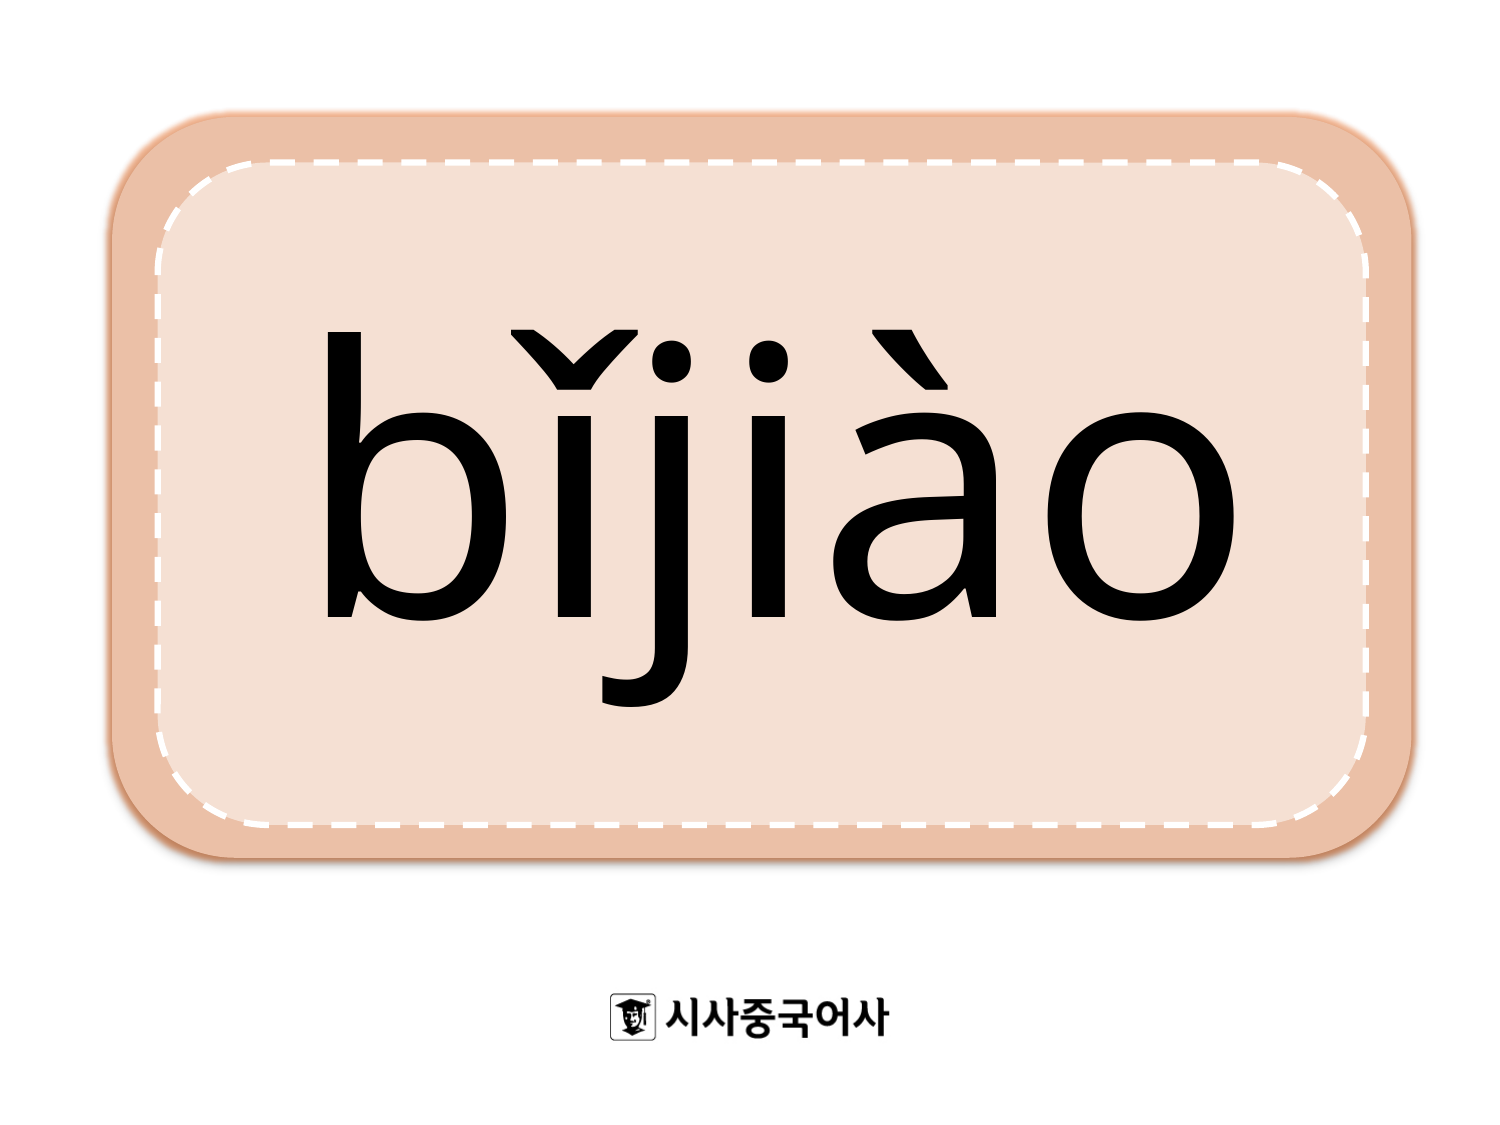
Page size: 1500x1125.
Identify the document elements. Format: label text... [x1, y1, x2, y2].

picture [602, 987, 898, 1047]
text_box bǐjiào [171, 136, 1380, 799]
